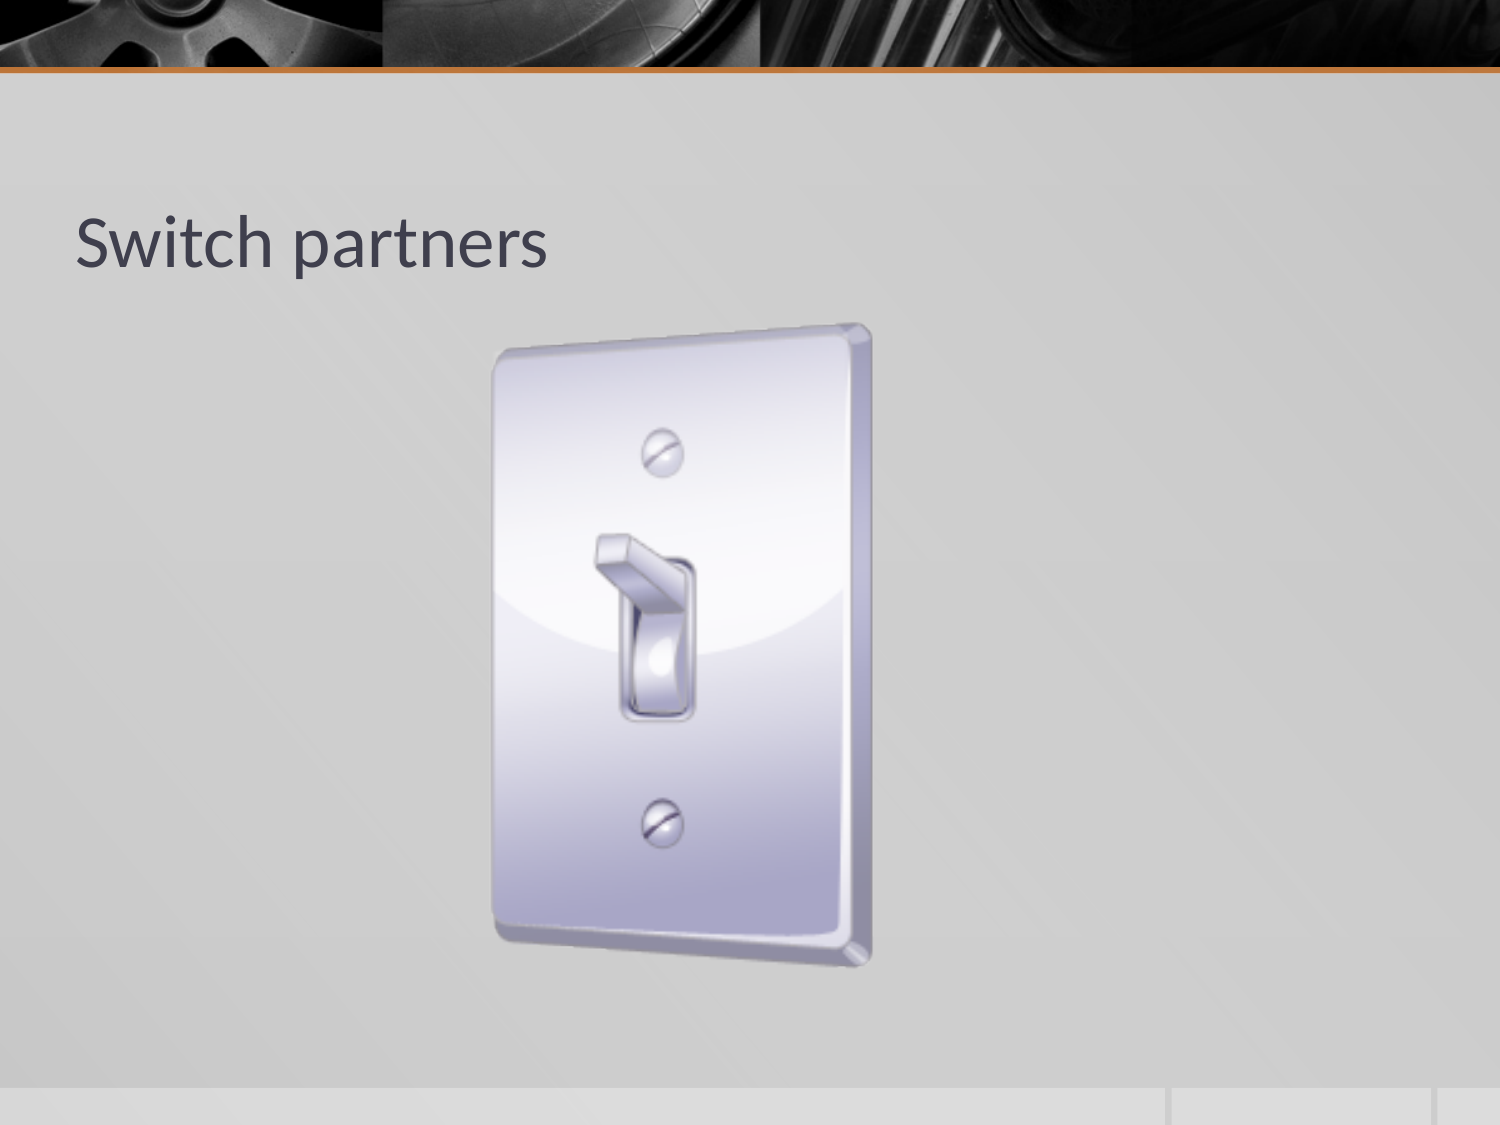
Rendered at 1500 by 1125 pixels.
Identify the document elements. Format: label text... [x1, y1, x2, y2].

picture [337, 287, 1063, 1013]
picture [0, 0, 1500, 67]
title Switch partners [75, 162, 1425, 313]
